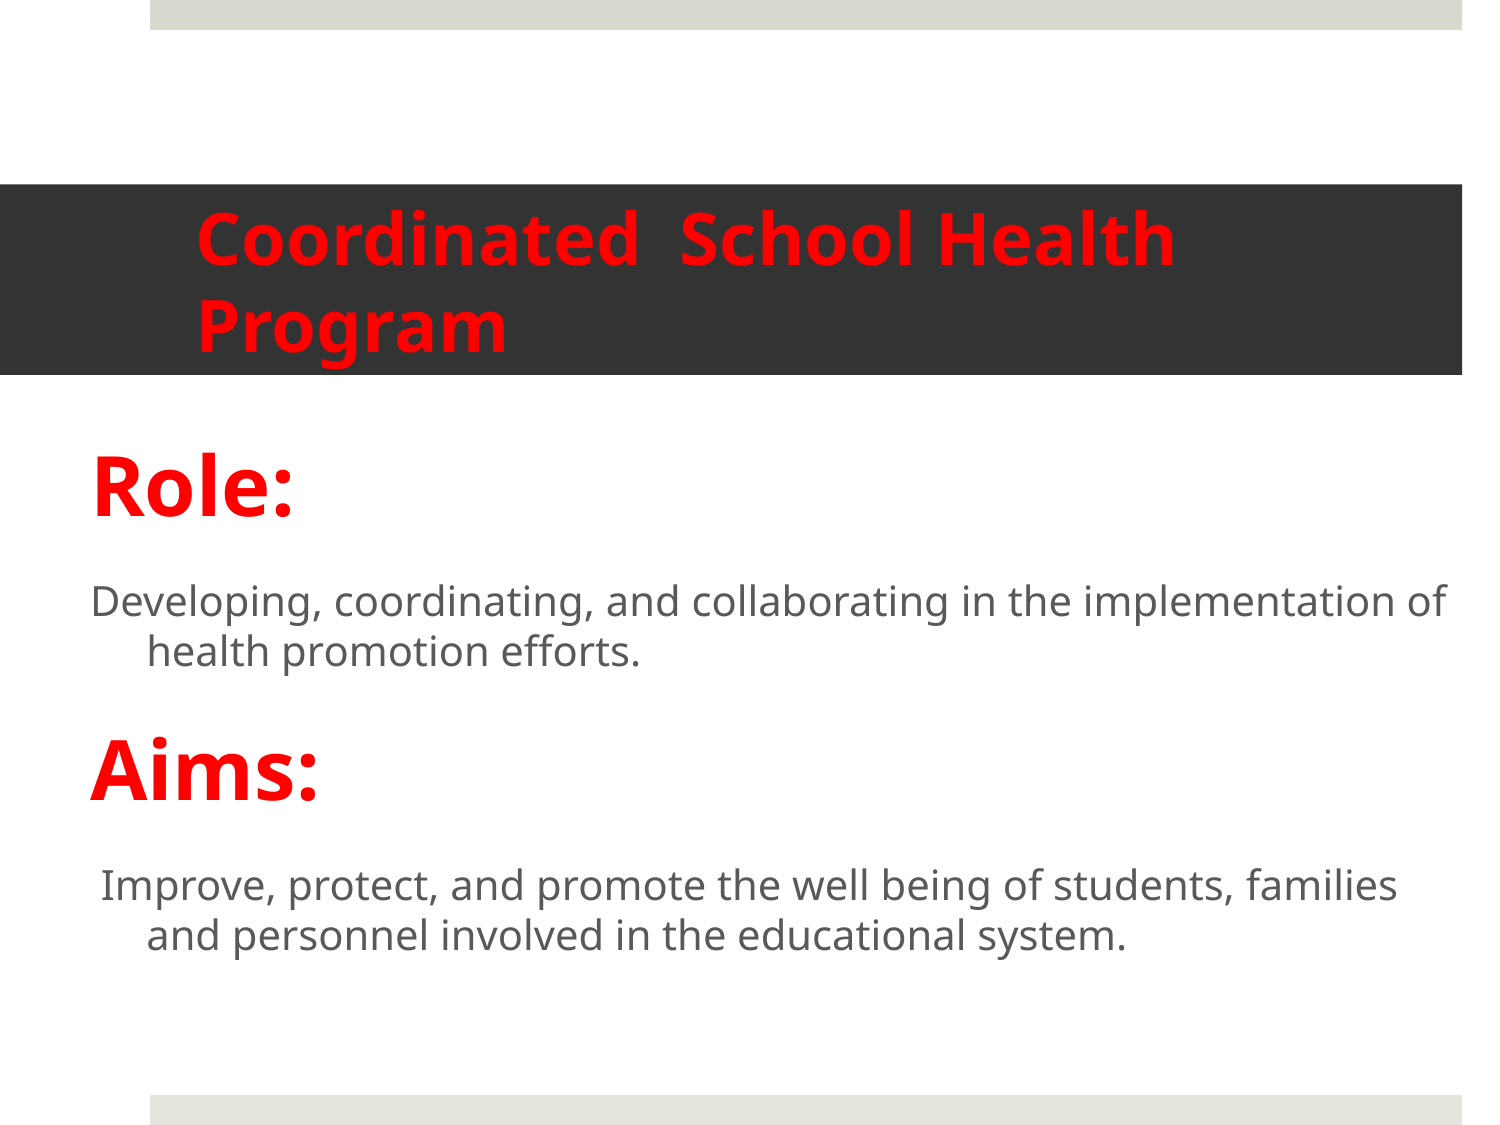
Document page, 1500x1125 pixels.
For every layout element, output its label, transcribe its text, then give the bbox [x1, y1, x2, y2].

list Role: Developing, coordinating, and collaborating in the implementation of health promotion efforts. Aims: Improve, protect, and promote the well being of students, families and personnel involved in the educational system. [75, 425, 1475, 1028]
title Coordinated School Health Program [0, 184, 1463, 375]
